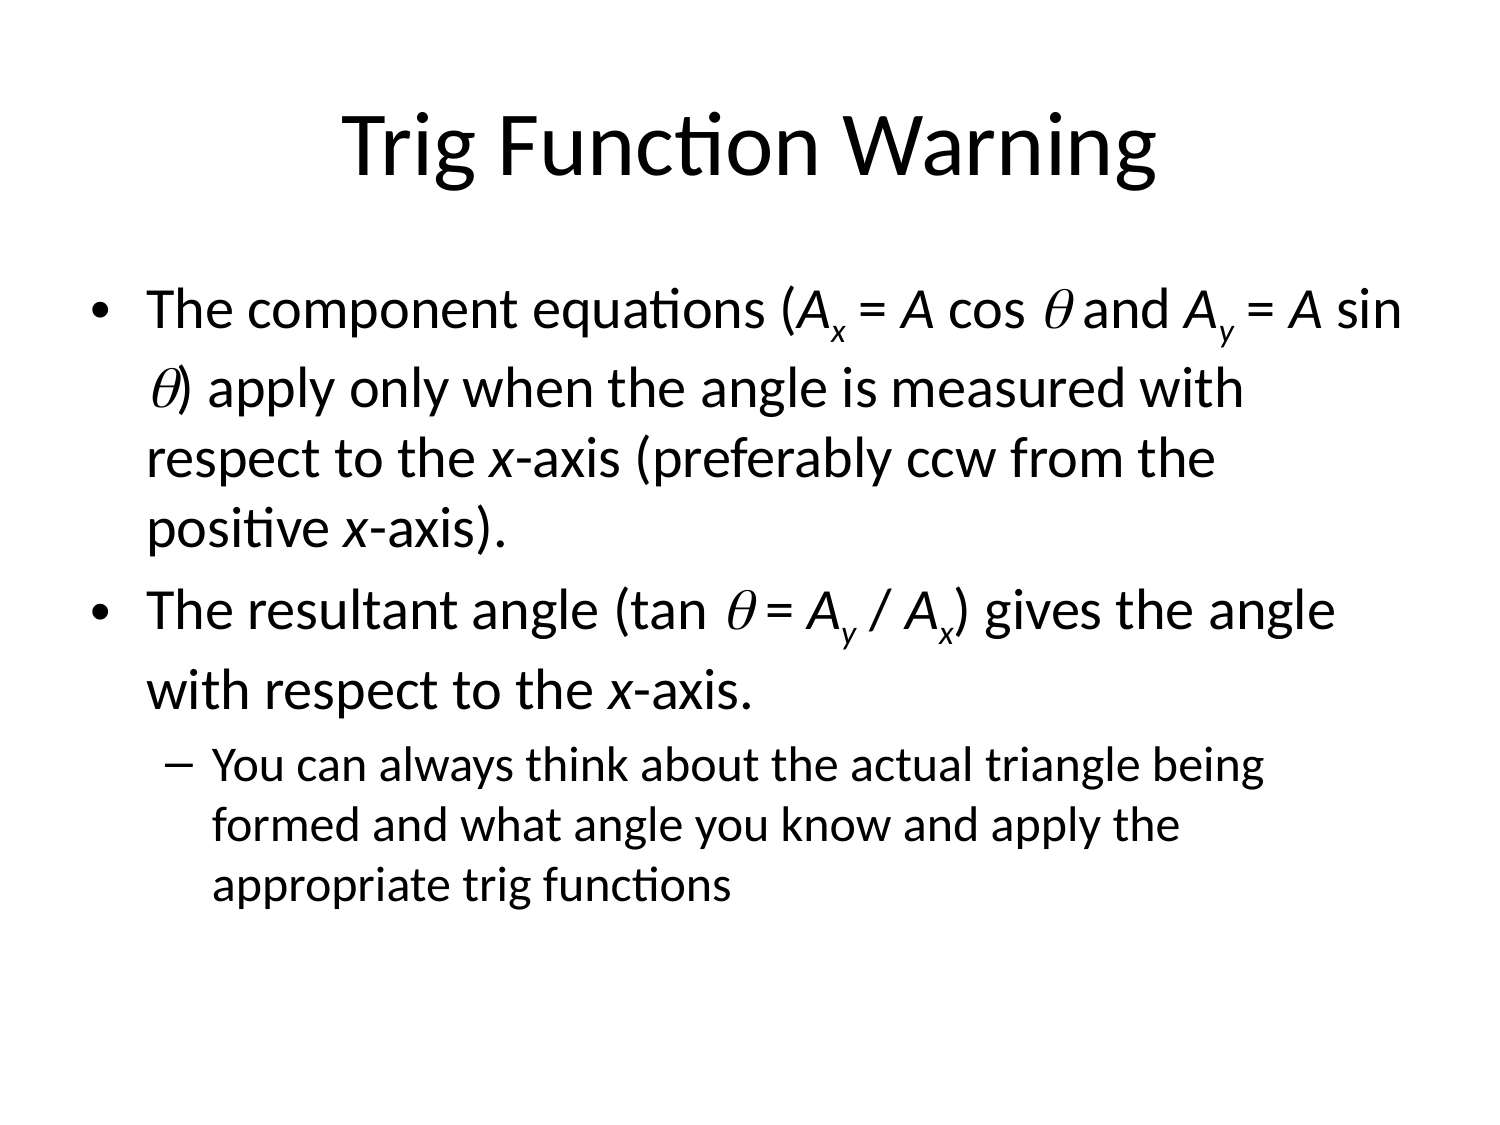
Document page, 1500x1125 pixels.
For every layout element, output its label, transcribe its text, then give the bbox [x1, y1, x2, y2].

list The component equations (Ax = A cos q and Ay = A sin q) apply only when the angle is measured with respect to the x-axis (preferably ccw from the positive x-axis). The resultant angle (tan q = Ay / Ax) gives the angle with respect to the x-axis. You can always think about the actual triangle being formed and what angle you know and apply the appropriate trig functions [75, 262, 1425, 1005]
title Trig Function Warning [75, 45, 1425, 233]
